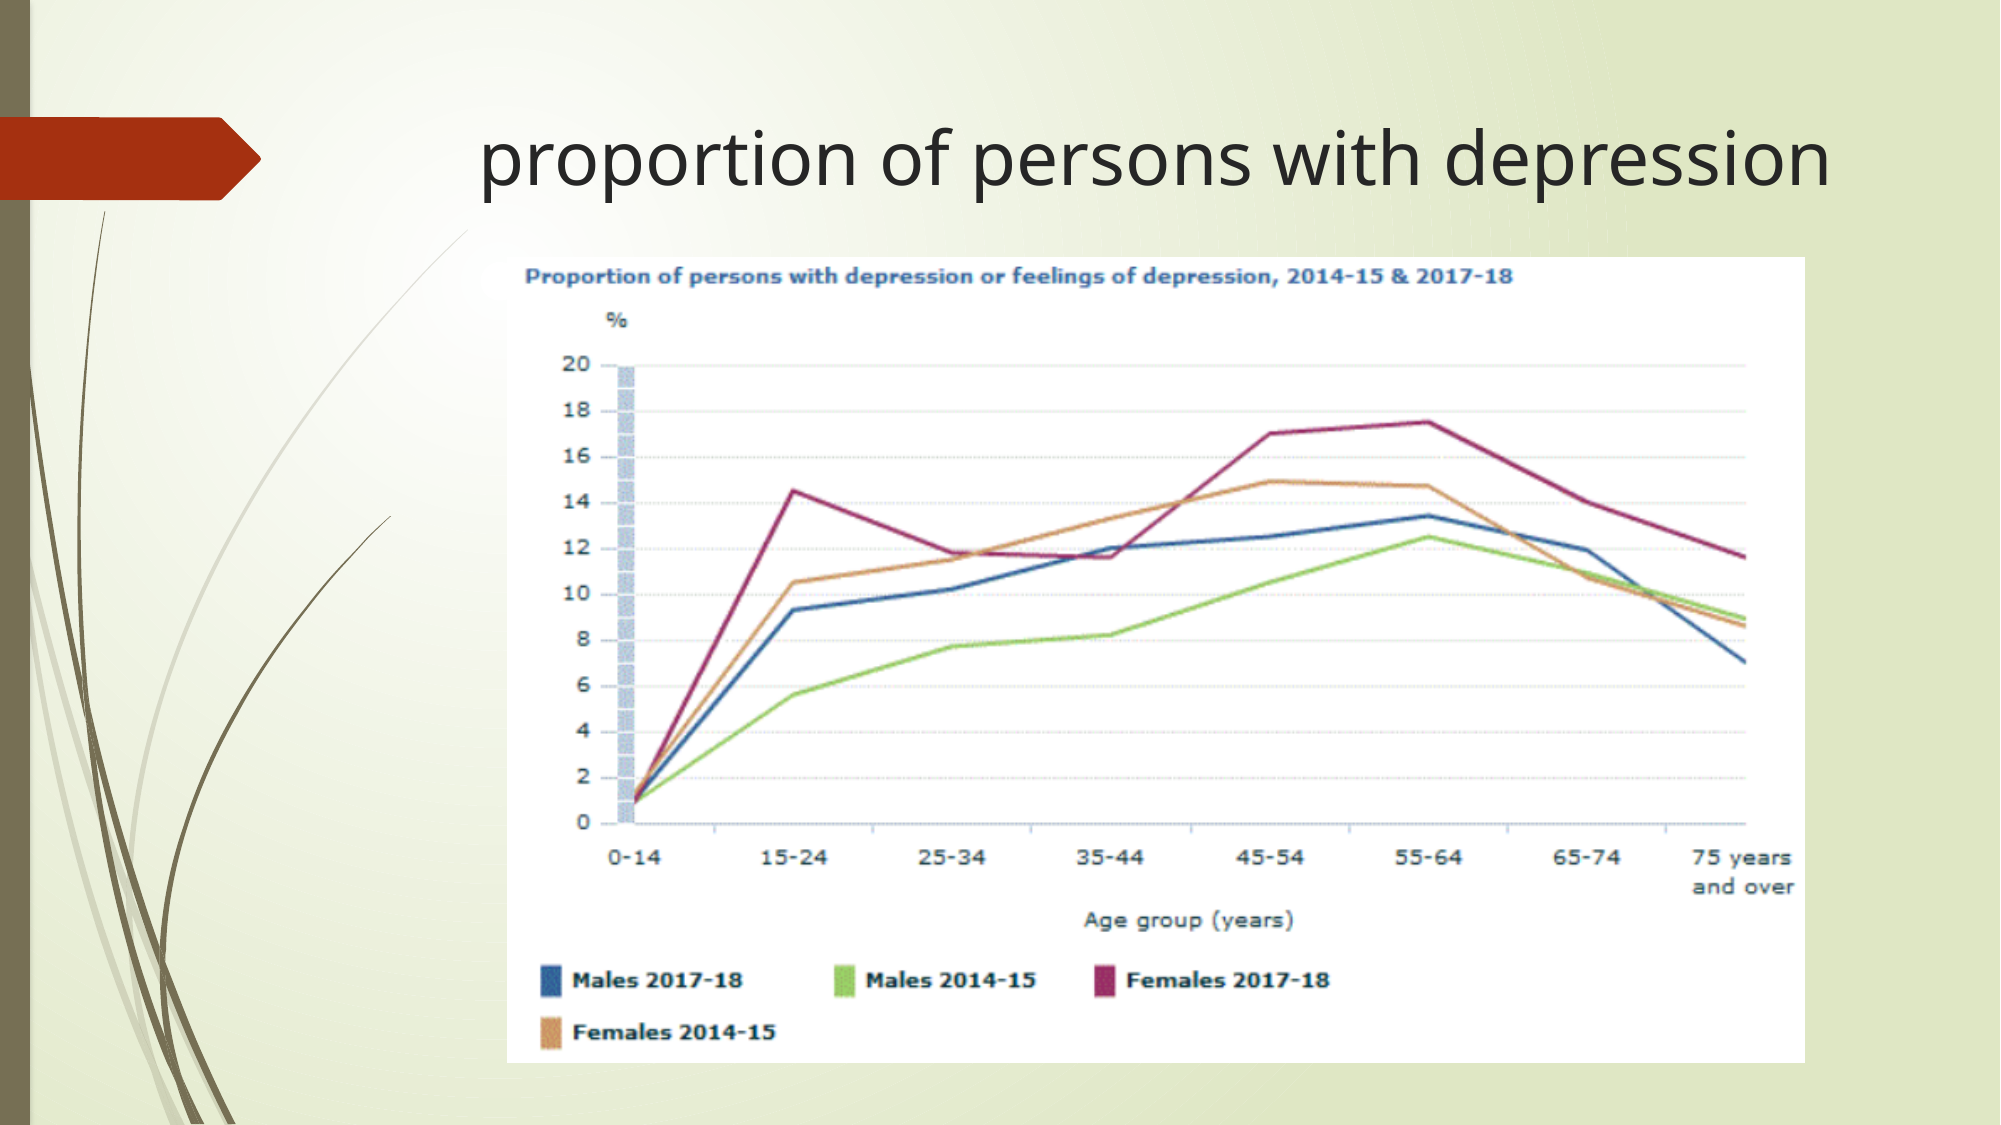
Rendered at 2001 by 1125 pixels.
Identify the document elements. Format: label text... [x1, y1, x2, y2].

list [507, 257, 1805, 1063]
title proportion of persons with depression [425, 102, 1888, 313]
